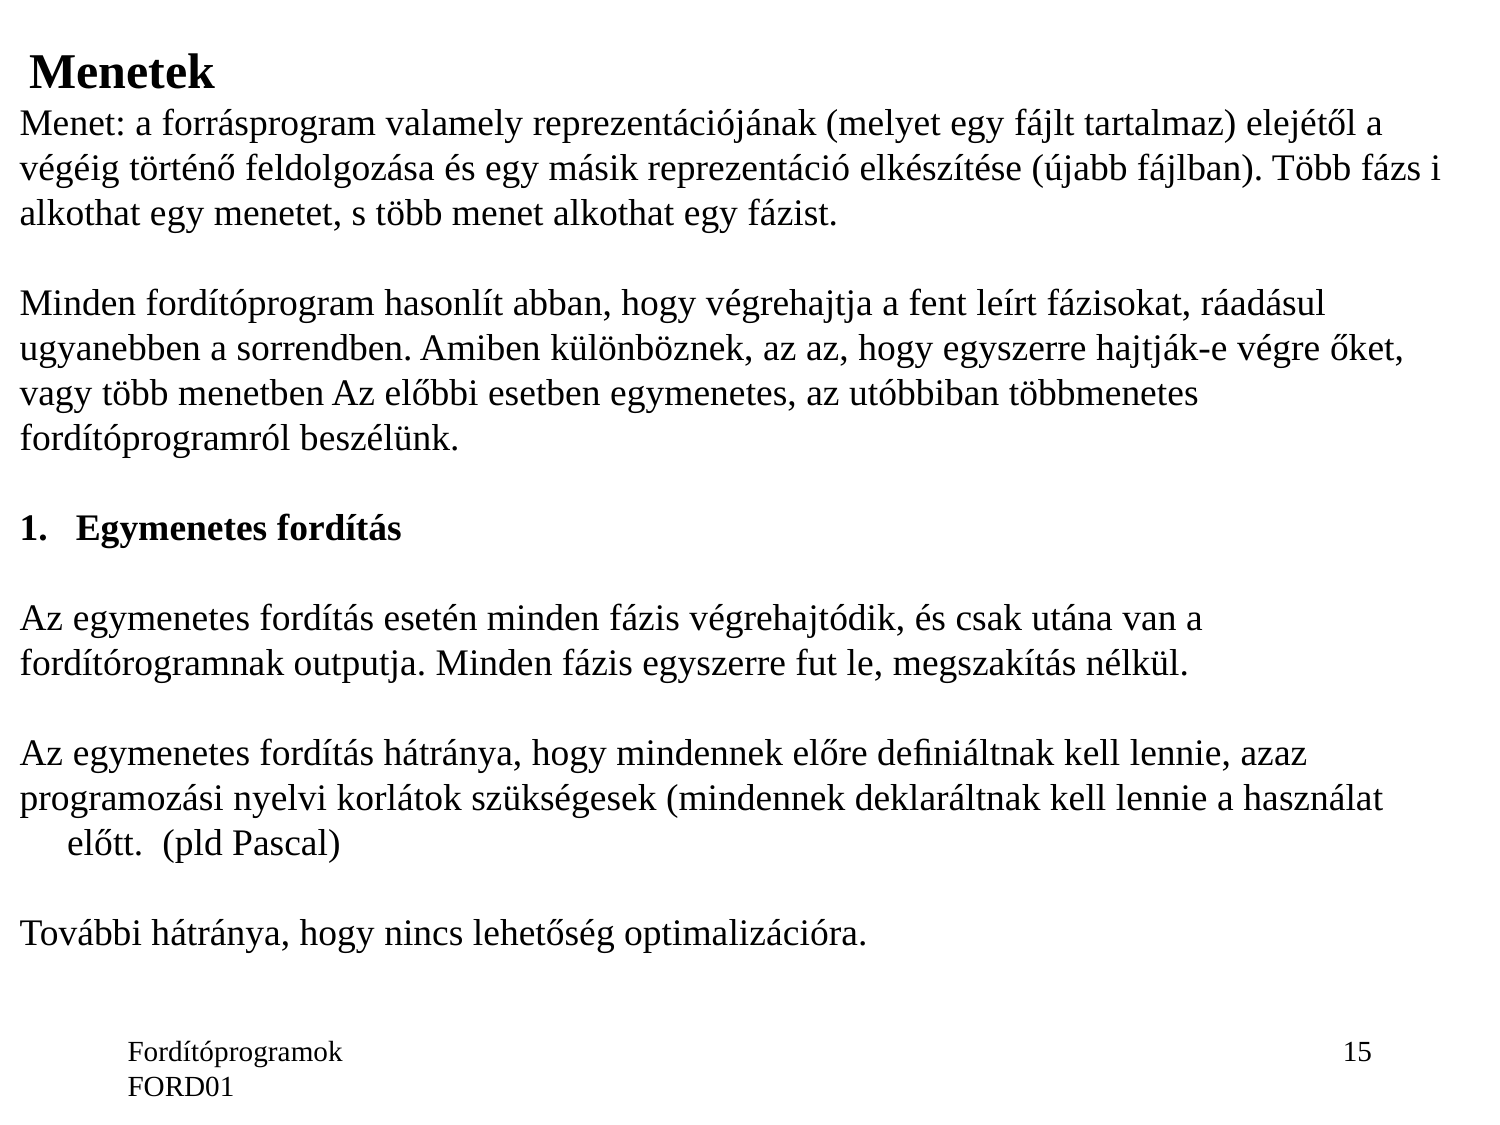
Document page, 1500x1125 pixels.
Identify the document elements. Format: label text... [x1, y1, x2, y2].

text_box Menetek Menet: a forrásprogram valamely reprezentációjának (melyet egy fájlt tartalmaz) elejétől a végéig történő feldolgozása és egy másik reprezentáció elkészítése (újabb fájlban). Több fázs i alkothat egy menetet, s több menet alkothat egy fázist. Minden fordítóprogram hasonlít abban, hogy végrehajtja a fent leírt fázisokat, ráadásul ugyanebben a sorrendben. Amiben különböznek, az az, hogy egyszerre hajtják-e végre őket, vagy több menetben Az előbbi esetben egymenetes, az utóbbiban többmenetes fordítóprogramról beszélünk. Egymenetes fordítás Az egymenetes fordítás esetén minden fázis végrehajtódik, és csak utána van a fordítórogramnak outputja. Minden fázis egyszerre fut le, megszakítás nélkül. Az egymenetes fordítás hátránya, hogy mindennek előre deﬁniáltnak kell lennie, azaz programozási nyelvi korlátok szükségesek (mindennek deklaráltnak kell lennie a használat előtt. (pld Pascal) További hátránya, hogy nincs lehetőség optimalizációra. [4, 30, 1459, 1051]
slide_number 15 [1074, 1051, 1388, 1100]
slide_number Fordítóprogramok FORD01 [112, 1051, 425, 1100]
